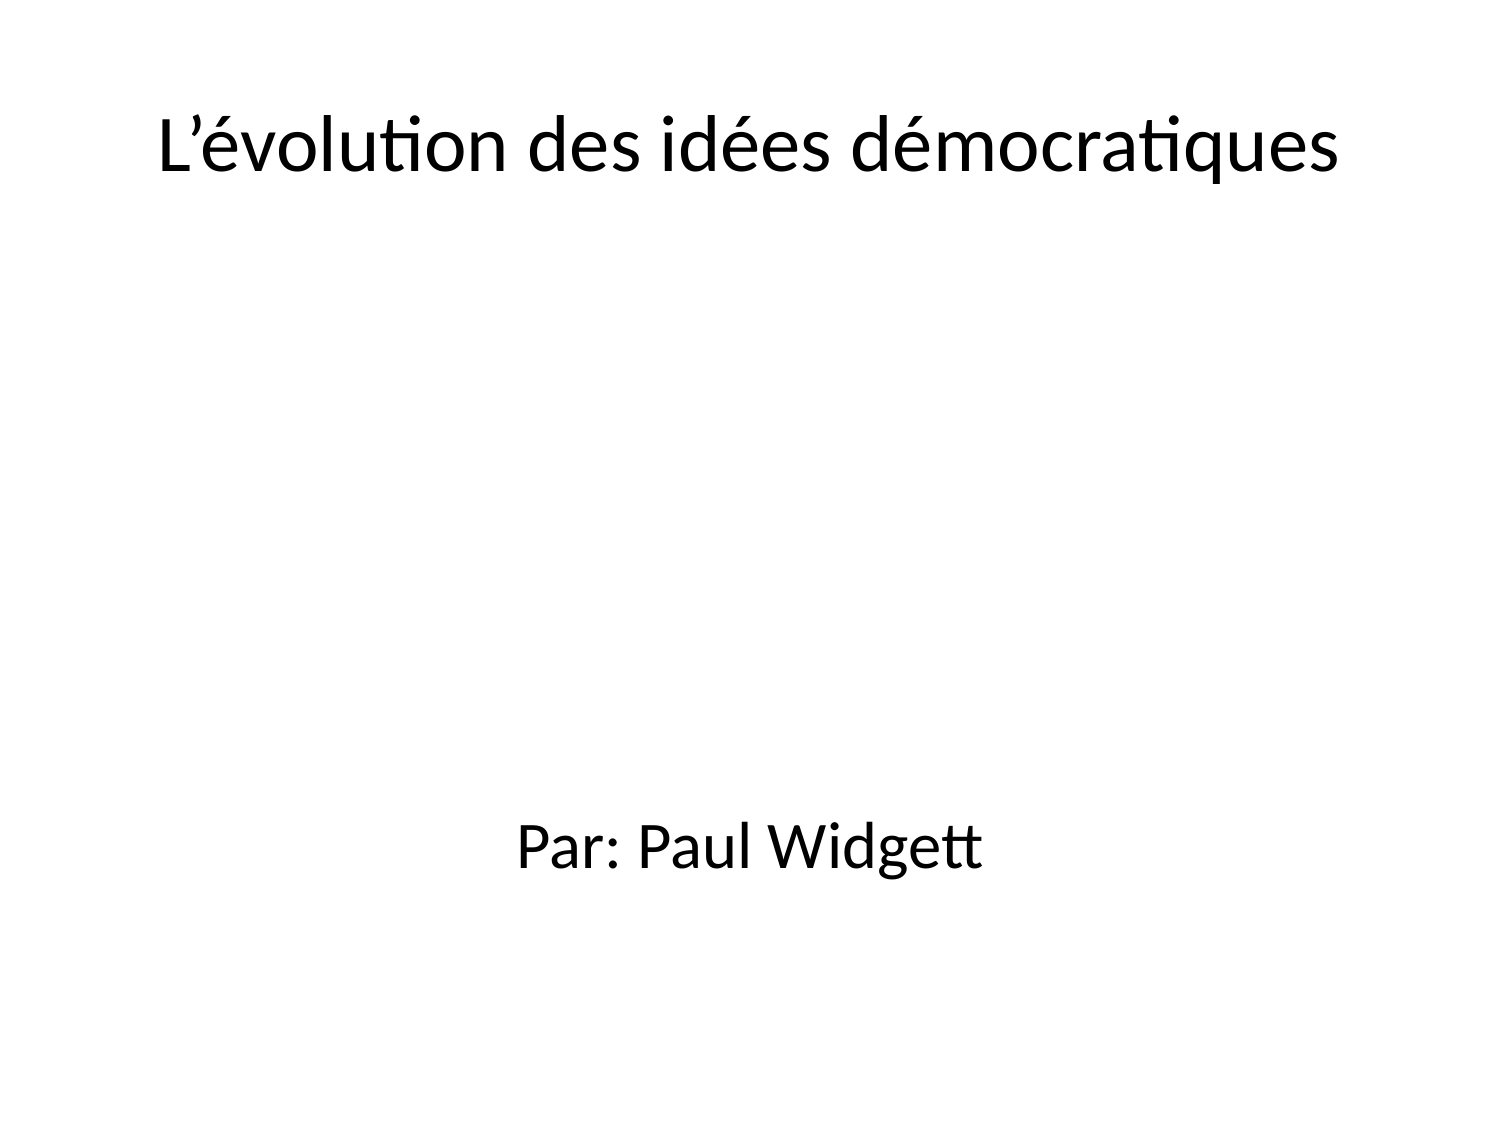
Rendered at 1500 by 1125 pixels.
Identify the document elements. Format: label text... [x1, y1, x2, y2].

list Par: Paul Widgett [75, 794, 1425, 1005]
title L’évolution des idées démocratiques [75, 45, 1425, 233]
